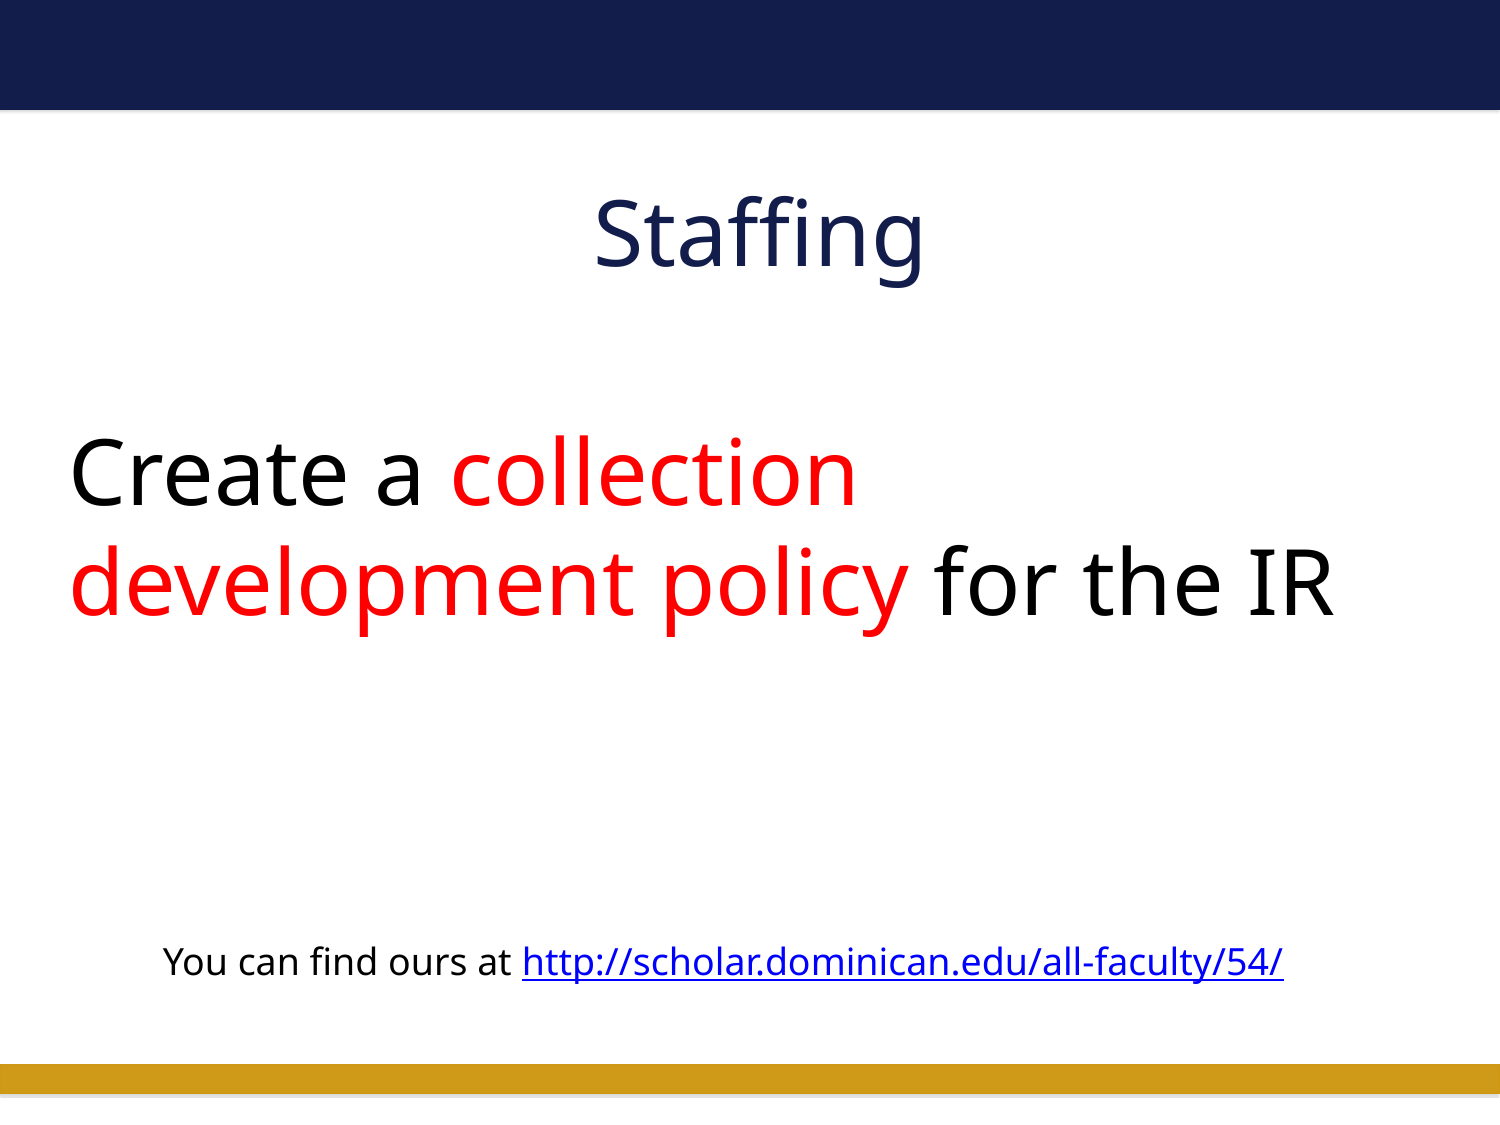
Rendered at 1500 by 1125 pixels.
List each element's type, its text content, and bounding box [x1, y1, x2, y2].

title Staffing [95, 115, 1425, 345]
text_box You can find ours at http://scholar.dominican.edu/all-faculty/54/ [148, 930, 1373, 1042]
list Create a collection development policy for the IR [53, 406, 1442, 757]
